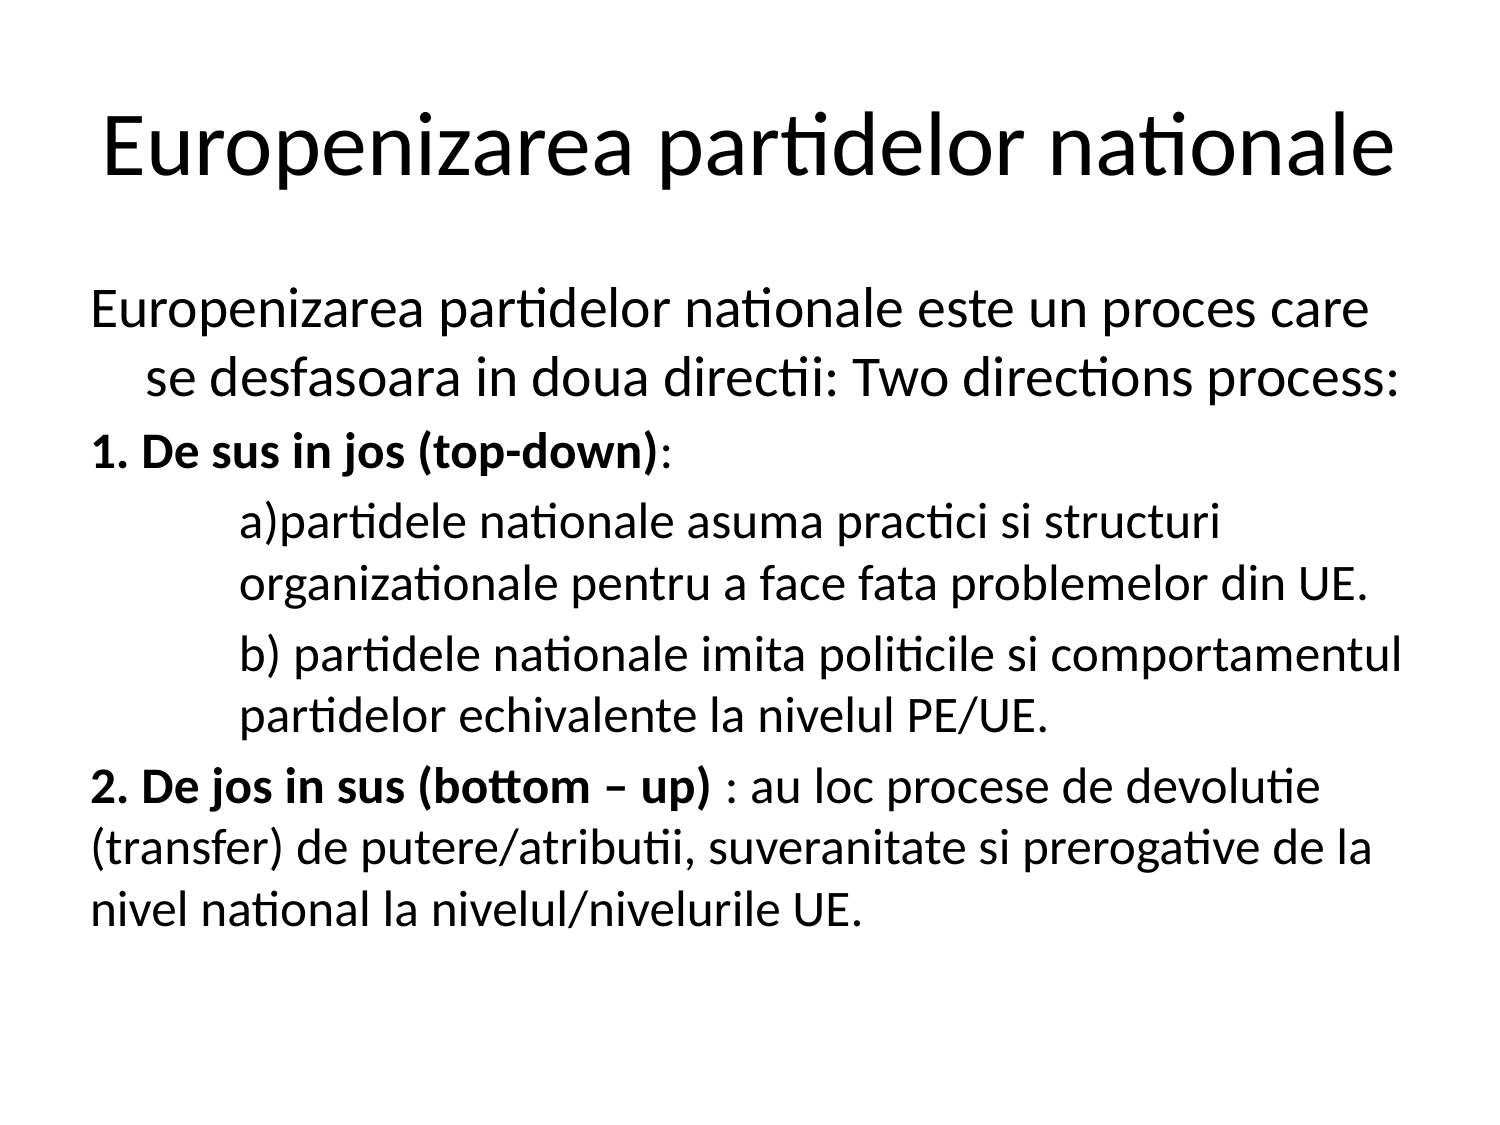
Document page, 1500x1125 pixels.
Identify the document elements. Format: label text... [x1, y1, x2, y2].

list Europenizarea partidelor nationale este un proces care se desfasoara in doua directii: Two directions process: 1. De sus in jos (top-down): a)partidele nationale asuma practici si structuri organizationale pentru a face fata problemelor din UE. b) partidele nationale imita politicile si comportamentul partidelor echivalente la nivelul PE/UE. 2. De jos in sus (bottom – up) : au loc procese de devolutie (transfer) de putere/atributii, suveranitate si prerogative de la nivel national la nivelul/nivelurile UE. [75, 262, 1425, 1005]
title Europenizarea partidelor nationale [75, 45, 1425, 233]
